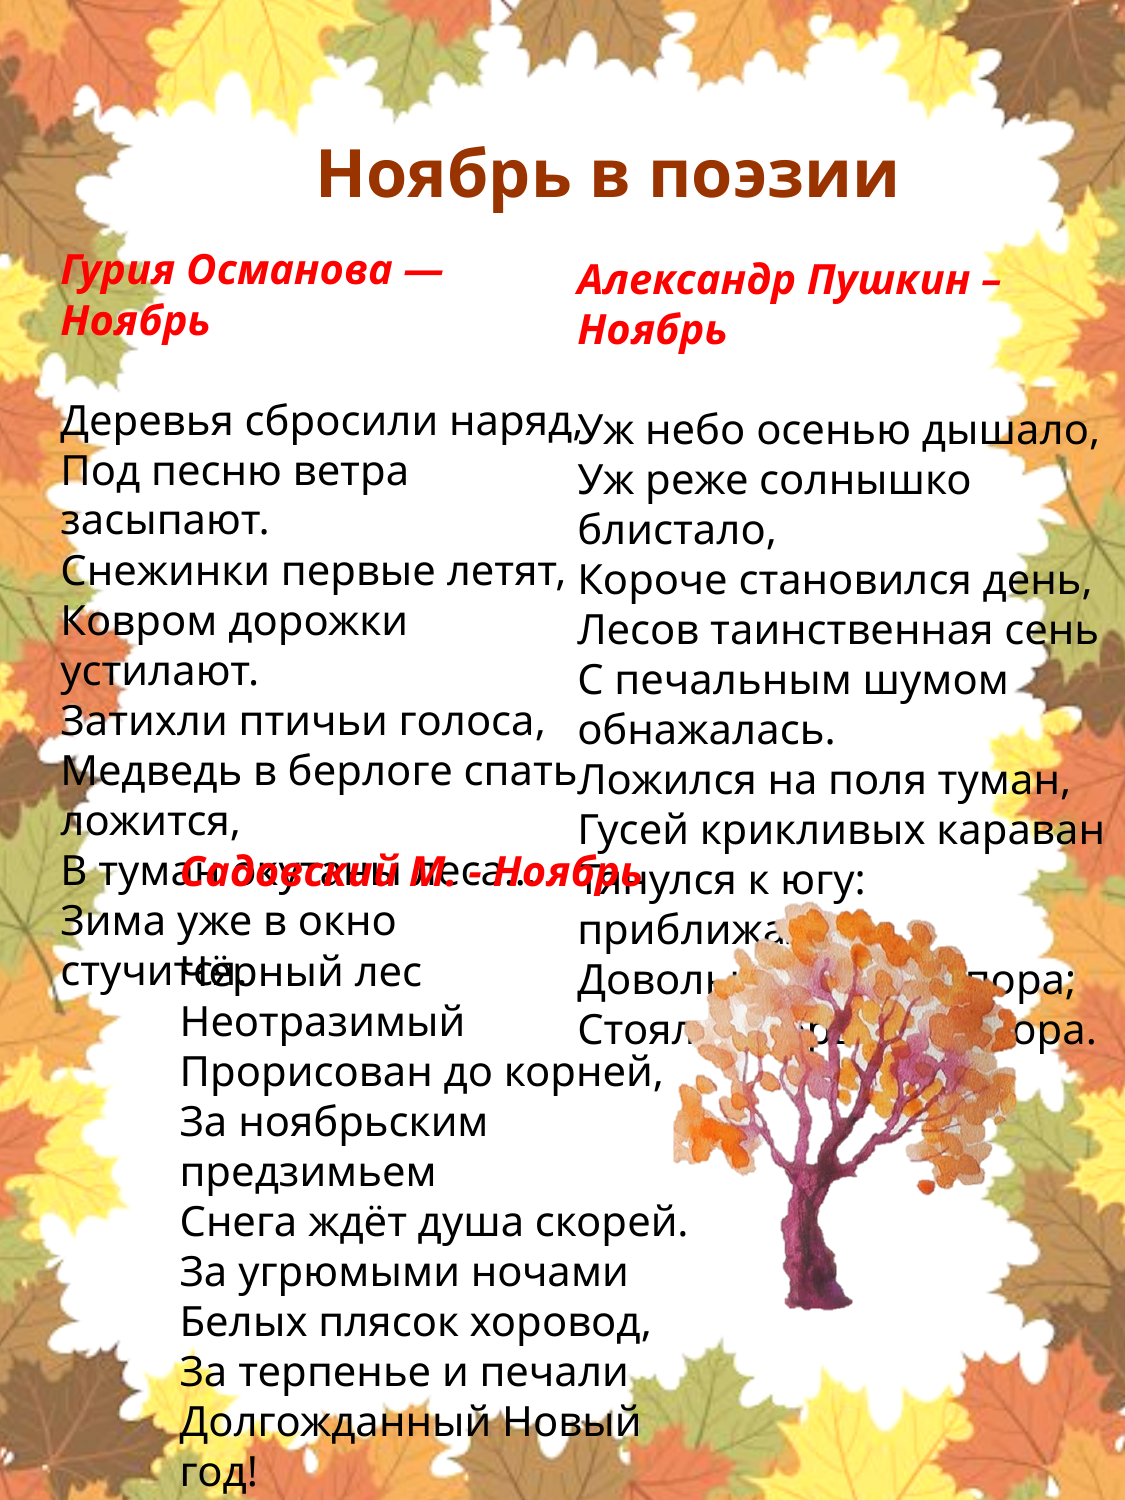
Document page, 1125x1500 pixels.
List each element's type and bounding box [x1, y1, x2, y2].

text_box [0, 0, 1125, 1500]
